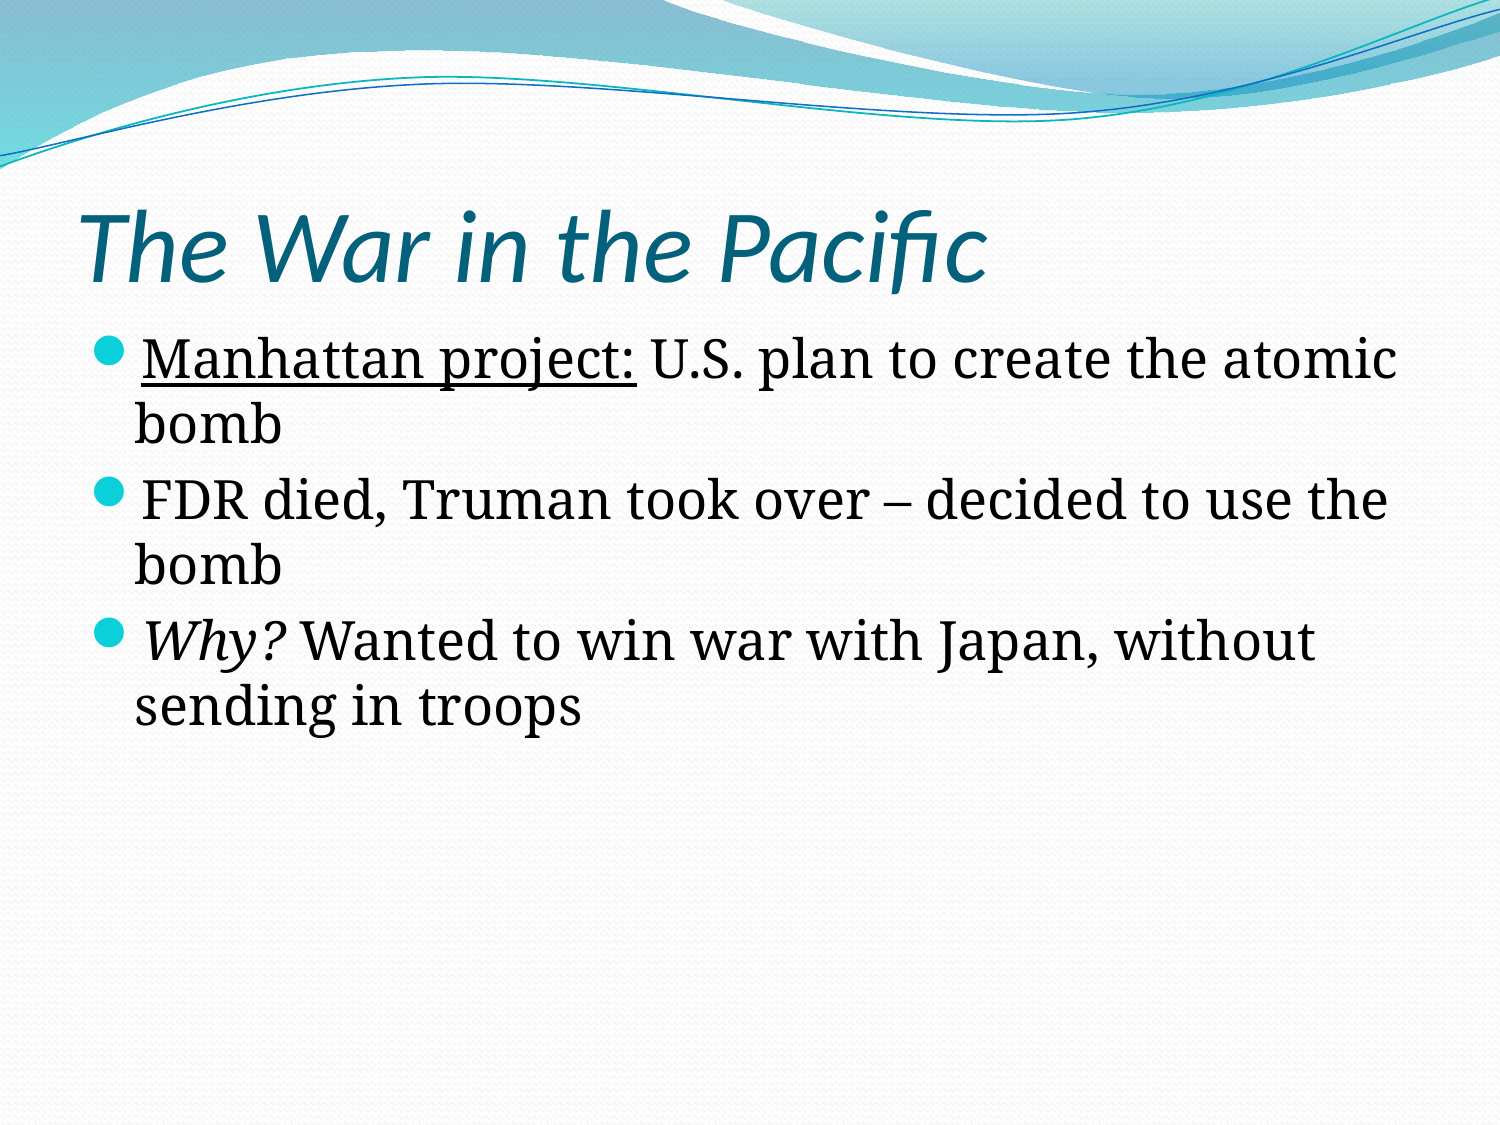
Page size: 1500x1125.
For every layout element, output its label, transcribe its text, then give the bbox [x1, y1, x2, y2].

title The War in the Pacific [75, 115, 1425, 303]
list Manhattan project: U.S. plan to create the atomic bomb FDR died, Truman took over – decided to use the bomb Why? Wanted to win war with Japan, without sending in troops [75, 317, 1425, 1038]
